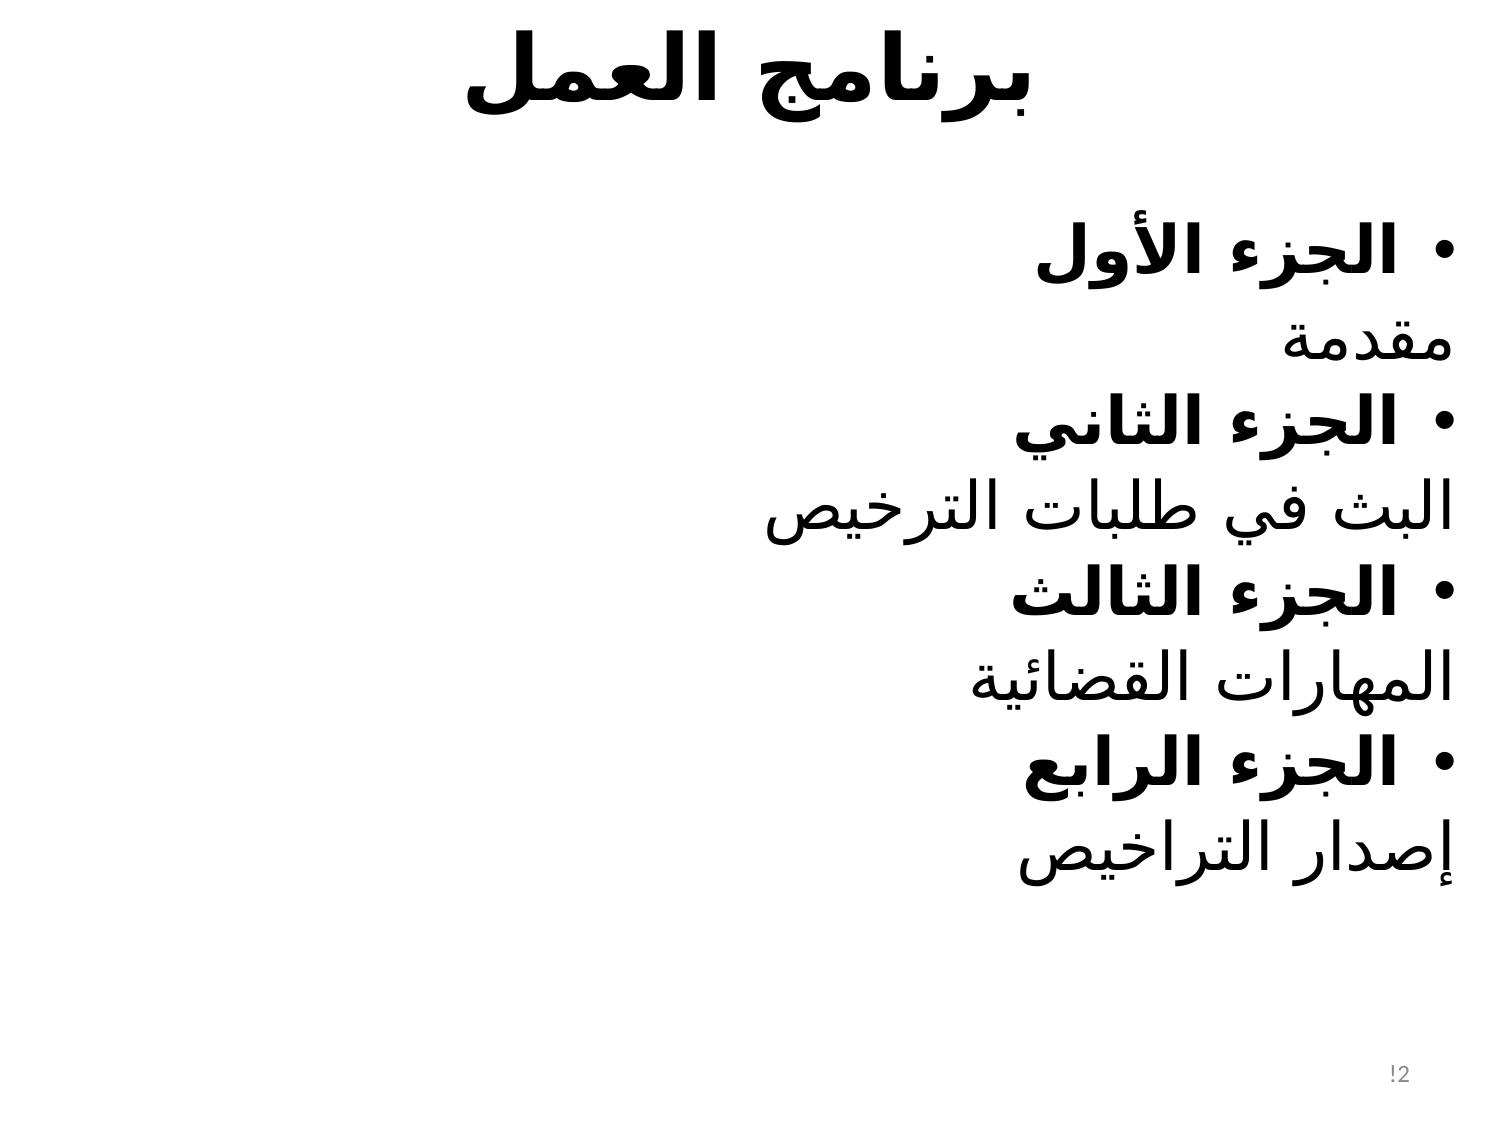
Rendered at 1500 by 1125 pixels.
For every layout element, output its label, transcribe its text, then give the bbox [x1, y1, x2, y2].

list الجزء الأول مقدمة الجزء الثاني البث في طلبات الترخيص الجزء الثالث المهارات القضائية الجزء الرابع إصدار التراخيص [75, 208, 1472, 1013]
title برنامج العمل [75, 0, 1425, 128]
slide_number !2 [1074, 1042, 1425, 1103]
